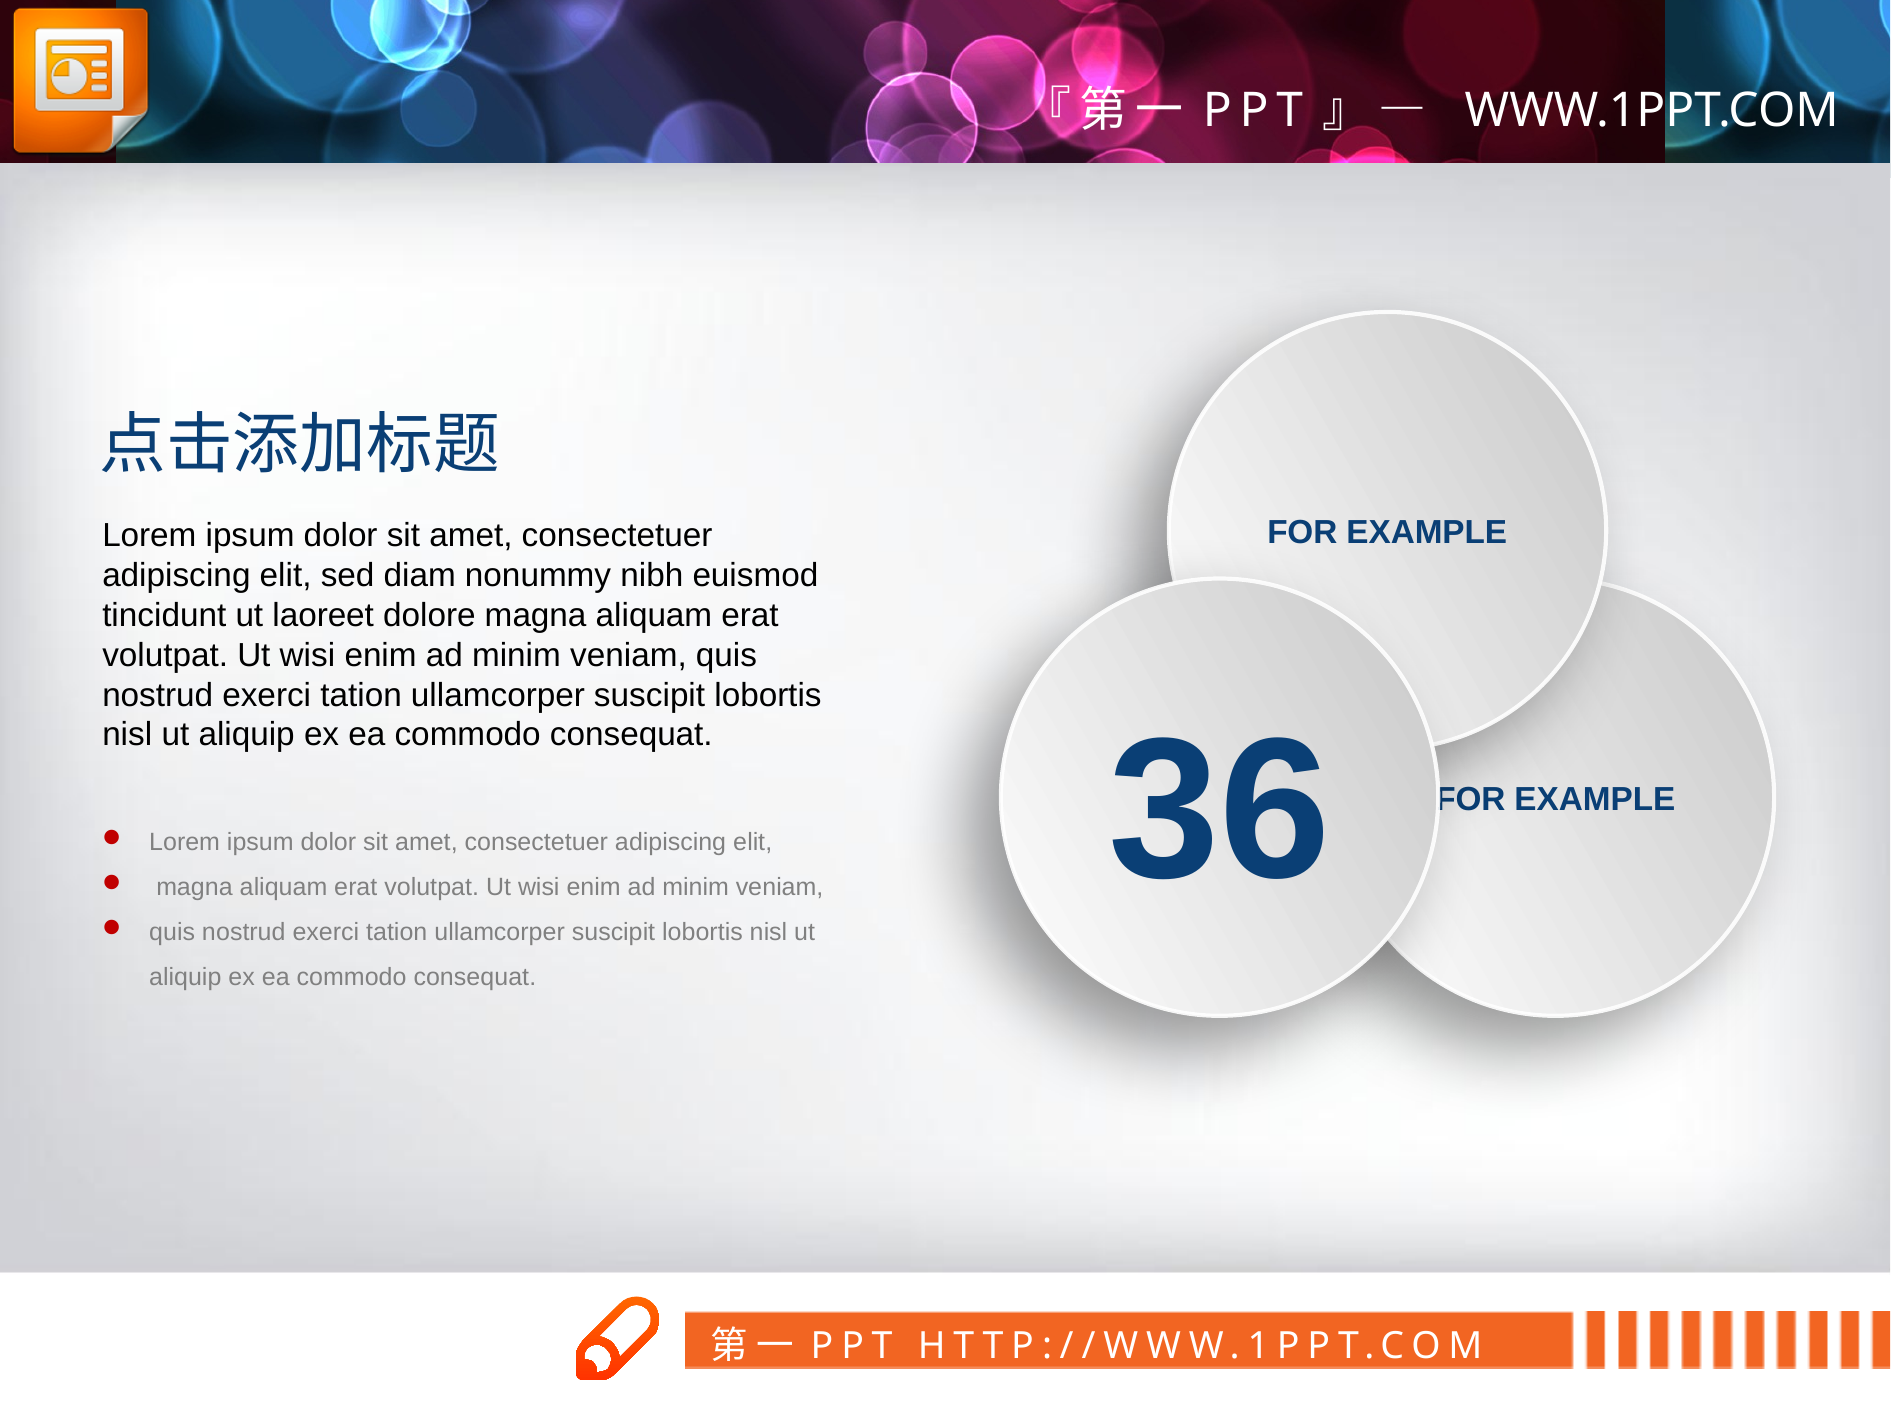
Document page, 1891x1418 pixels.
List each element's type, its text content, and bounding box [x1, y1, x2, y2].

picture [0, 0, 1891, 1275]
text_box FOR EXAMPLE [1415, 588, 1775, 1016]
text_box FOR EXAMPLE [1168, 311, 1607, 743]
text_box Lorem ipsum dolor sit amet, consectetuer adipiscing elit, magna aliquam erat volutpat. Ut wisi enim ad minim veniam, quis nostrud exerci tation ullamcorper suscipit lobortis nisl ut aliquip ex ea commodo consequat. [87, 803, 853, 998]
text_box 点击添加标题 [84, 393, 515, 488]
text_box 36 [1000, 578, 1439, 1016]
picture [685, 1311, 1891, 1369]
text_box Lorem ipsum dolor sit amet, consectetuer adipiscing elit, sed diam nonummy nibh euismod tincidunt ut laoreet dolore magna aliquam erat volutpat. Ut wisi enim ad minim veniam, quis nostrud exerci tation ullamcorper suscipit lobortis nisl ut aliquip ex ea commodo consequat. [87, 505, 853, 760]
